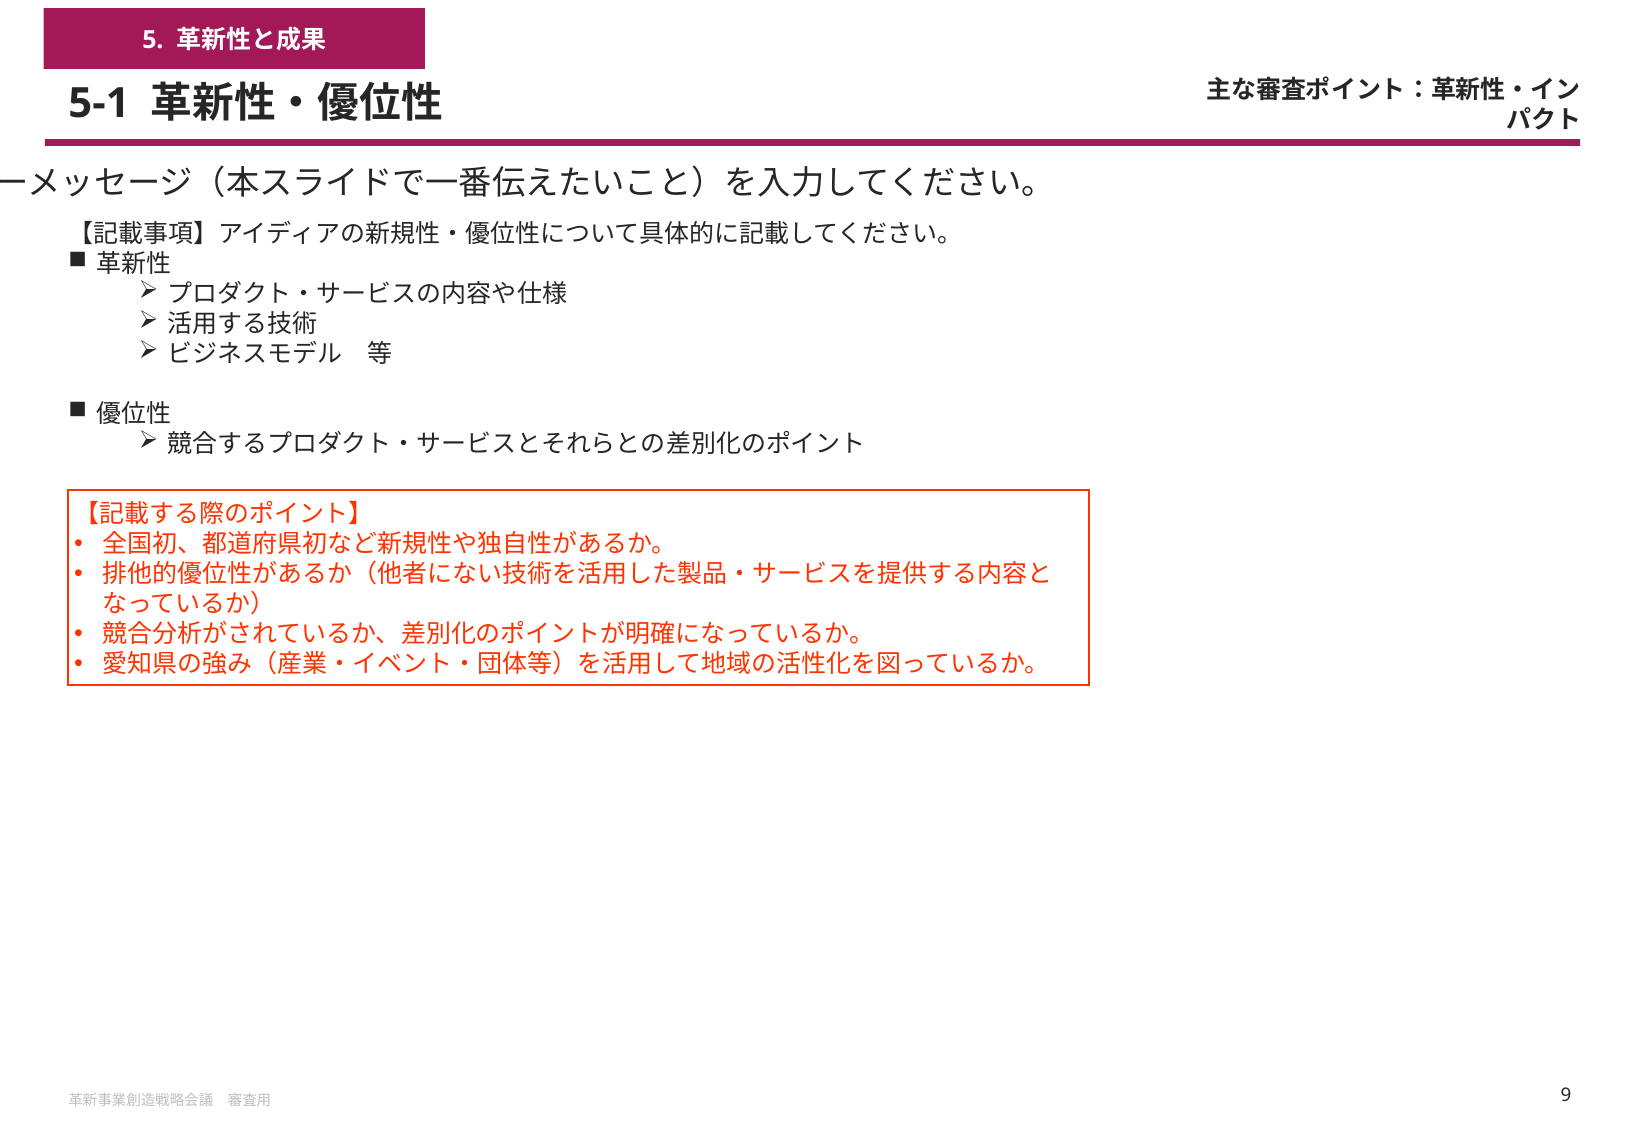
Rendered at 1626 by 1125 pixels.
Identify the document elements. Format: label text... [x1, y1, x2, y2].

text_box キーメッセージ（本スライドで一番伝えたいこと）を入力してください。 [0, 161, 1056, 202]
text_box 【記載する際のポイント】 全国初、都道府県初など新規性や独自性があるか。 排他的優位性があるか（他者にない技術を活用した製品・サービスを提供する内容となっているか） 競合分析がされているか、差別化のポイントが明確になっているか。 愛知県の強み（産業・イベント・団体等）を活用して地域の活性化を図っているか。 [68, 490, 1090, 685]
text_box 主な審査ポイント：革新性・インパクト [1183, 73, 1582, 134]
footer 革新事業創造戦略会議 審査用 [68, 1080, 736, 1109]
title 5-1 革新性・優位性 [68, 70, 1557, 131]
text_box 【記載事項】アイディアの新規性・優位性について具体的に記載してください。 革新性 プロダクト・サービスの内容や仕様 活用する技術 ビジネスモデル 等 優位性 競合するプロダクト・サービスとそれらとの差別化のポイント [68, 217, 1606, 488]
text_box 5. 革新性と成果 [43, 8, 425, 69]
